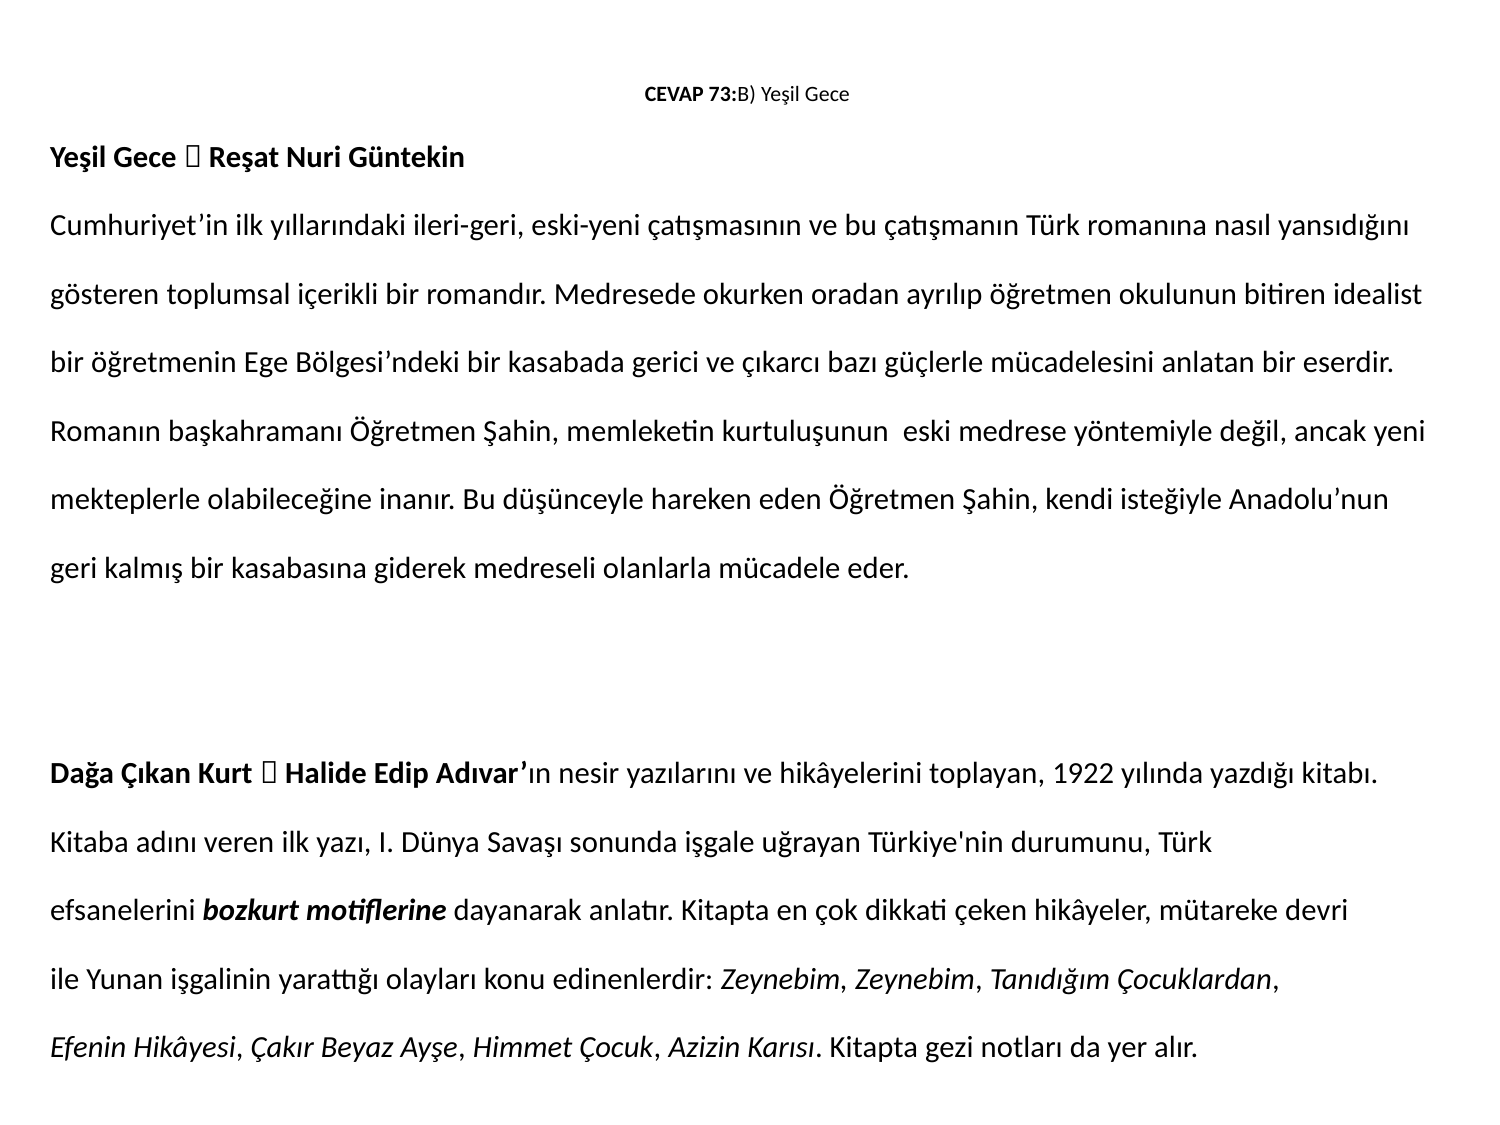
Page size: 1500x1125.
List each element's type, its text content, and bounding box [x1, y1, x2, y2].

title CEVAP 73:B) Yeşil Gece [75, 45, 1425, 128]
list Yeşil Gece  Reşat Nuri Güntekin Cumhuriyet’in ilk yıllarındaki ileri-geri, eski-yeni çatışmasının ve bu çatışmanın Türk romanına nasıl yansıdığını gösteren toplumsal içerikli bir romandır. Medresede okurken oradan ayrılıp öğretmen okulunun bitiren idealist bir öğretmenin Ege Bölgesi’ndeki bir kasabada gerici ve çıkarcı bazı güçlerle mücadelesini anlatan bir eserdir. Romanın başkahramanı Öğretmen Şahin, memleketin kurtuluşunun eski medrese yöntemiyle değil, ancak yeni mekteplerle olabileceğine inanır. Bu düşünceyle hareken eden Öğretmen Şahin, kendi isteğiyle Anadolu’nun geri kalmış bir kasabasına giderek medreseli olanlarla mücadele eder. Dağa Çıkan Kurt  Halide Edip Adıvar’ın nesir yazılarını ve hikâyelerini toplayan, 1922 yılında yazdığı kitabı. Kitaba adını veren ilk yazı, I. Dünya Savaşı sonunda işgale uğrayan Türkiye'nin durumunu, Türk efsanelerini bozkurt motiflerine dayanarak anlatır. Kitapta en çok dikkati çeken hikâyeler, mütareke devri ile Yunan işgalinin yarattığı olayları konu edinenlerdir: Zeynebim, Zeynebim, Tanıdığım Çocuklardan, Efenin Hikâyesi, Çakır Beyaz Ayşe, Himmet Çocuk, Azizin Karısı. Kitapta gezi notları da yer alır. [35, 128, 1477, 1102]
